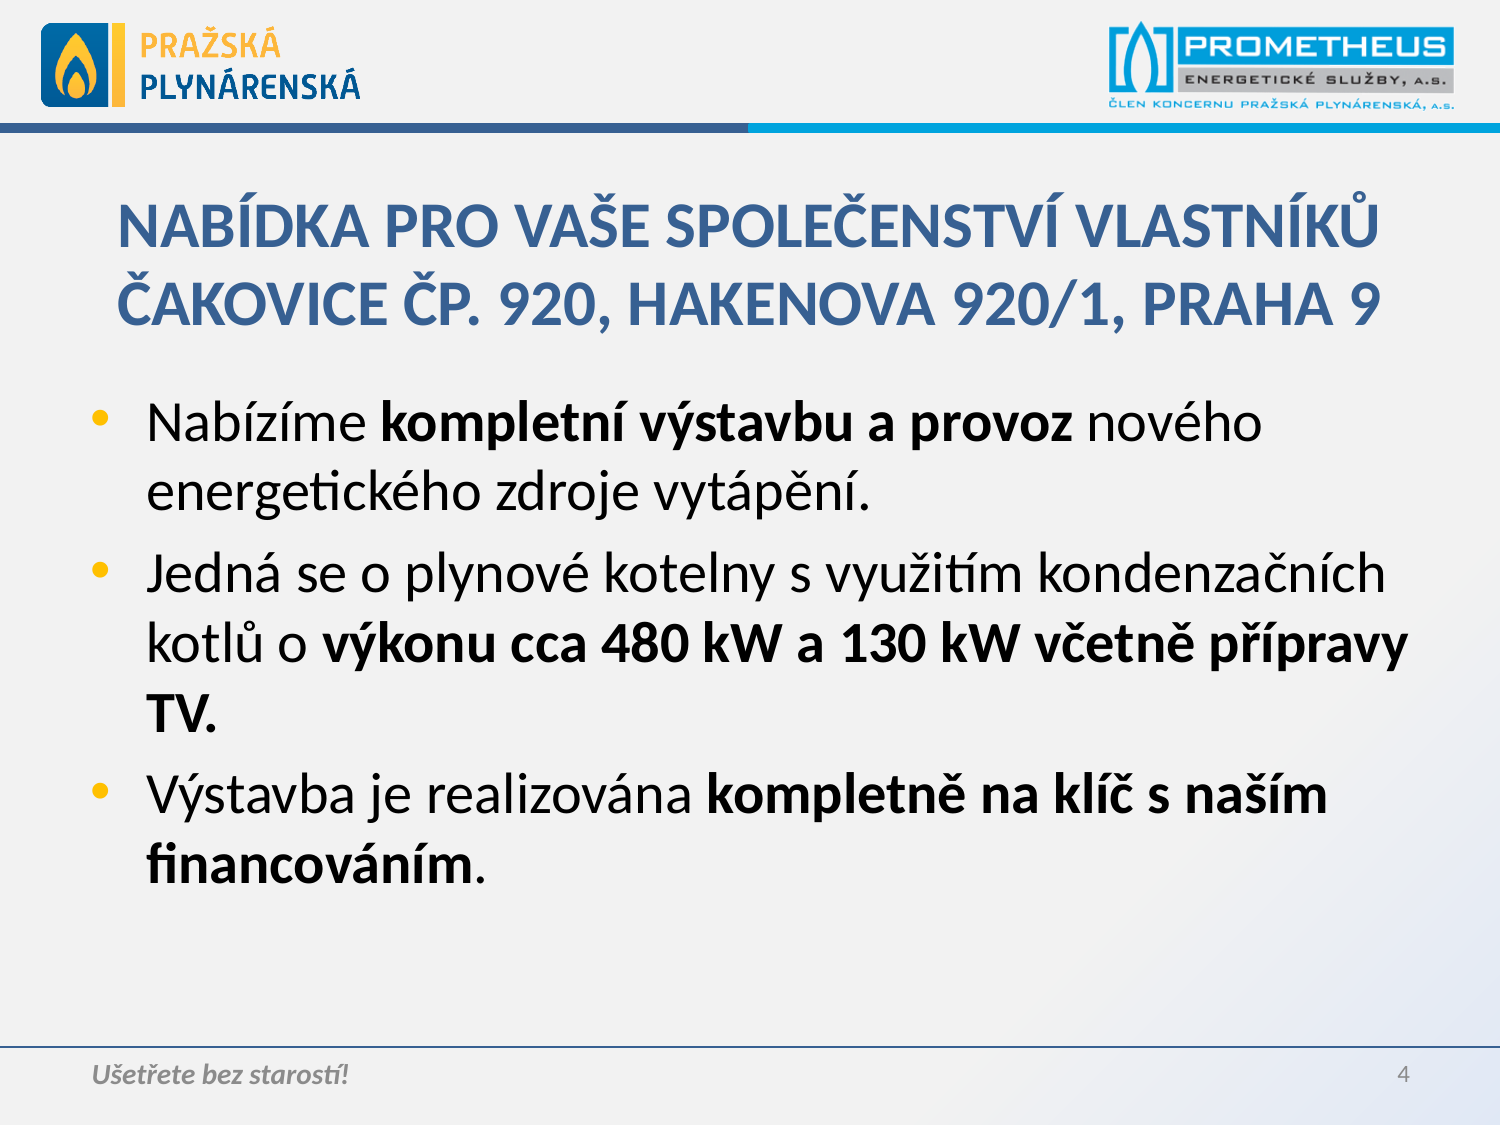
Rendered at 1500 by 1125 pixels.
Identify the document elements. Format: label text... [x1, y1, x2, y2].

picture [41, 23, 360, 107]
picture [1104, 18, 1459, 112]
slide_number 4 [1074, 1042, 1425, 1103]
list Nabízíme kompletní výstavbu a provoz nového energetického zdroje vytápění. Jedná se o plynové kotelny s využitím kondenzačních kotlů o výkonu cca 480 kW a 130 kW včetně přípravy TV. Výstavba je realizována kompletně na klíč s naším financováním. [75, 375, 1425, 1071]
title Nabídka pro Vaše společenství vlastníků Čakovice čp. 920, Hakenova 920/1, Praha 9 [75, 148, 1425, 372]
footer Ušetřete bez starostí! [76, 1042, 552, 1103]
